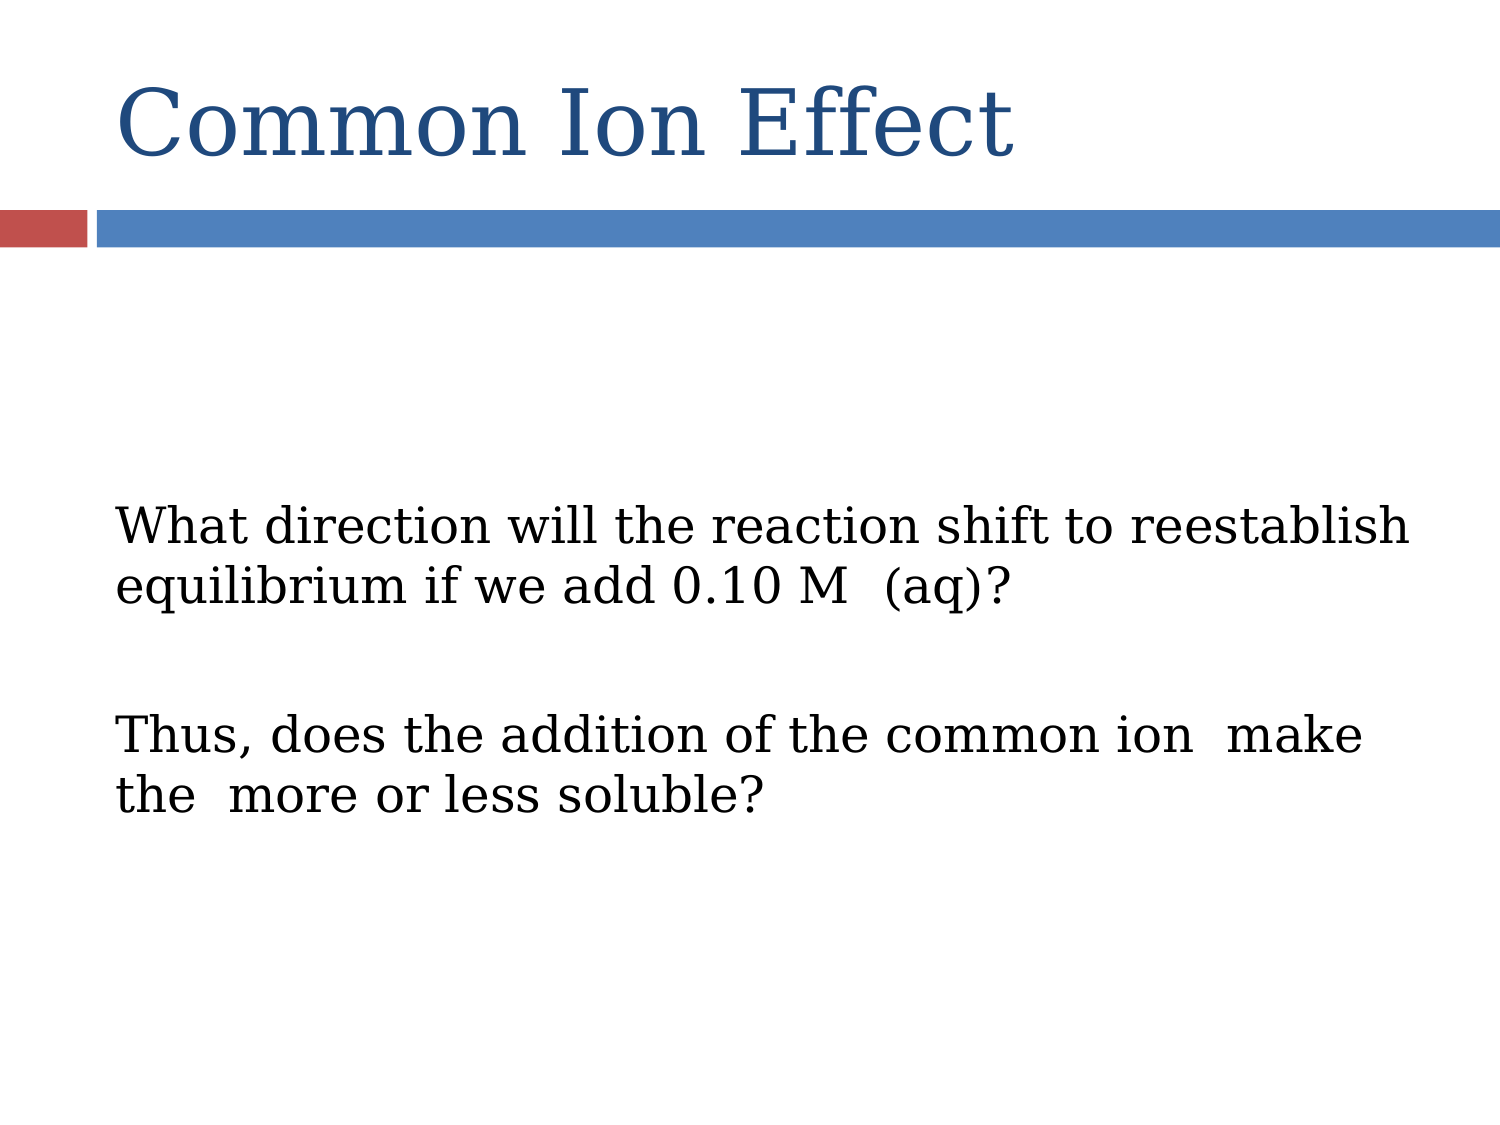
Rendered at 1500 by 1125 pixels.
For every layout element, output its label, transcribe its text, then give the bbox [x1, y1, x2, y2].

title Common Ion Effect [100, 37, 1438, 200]
